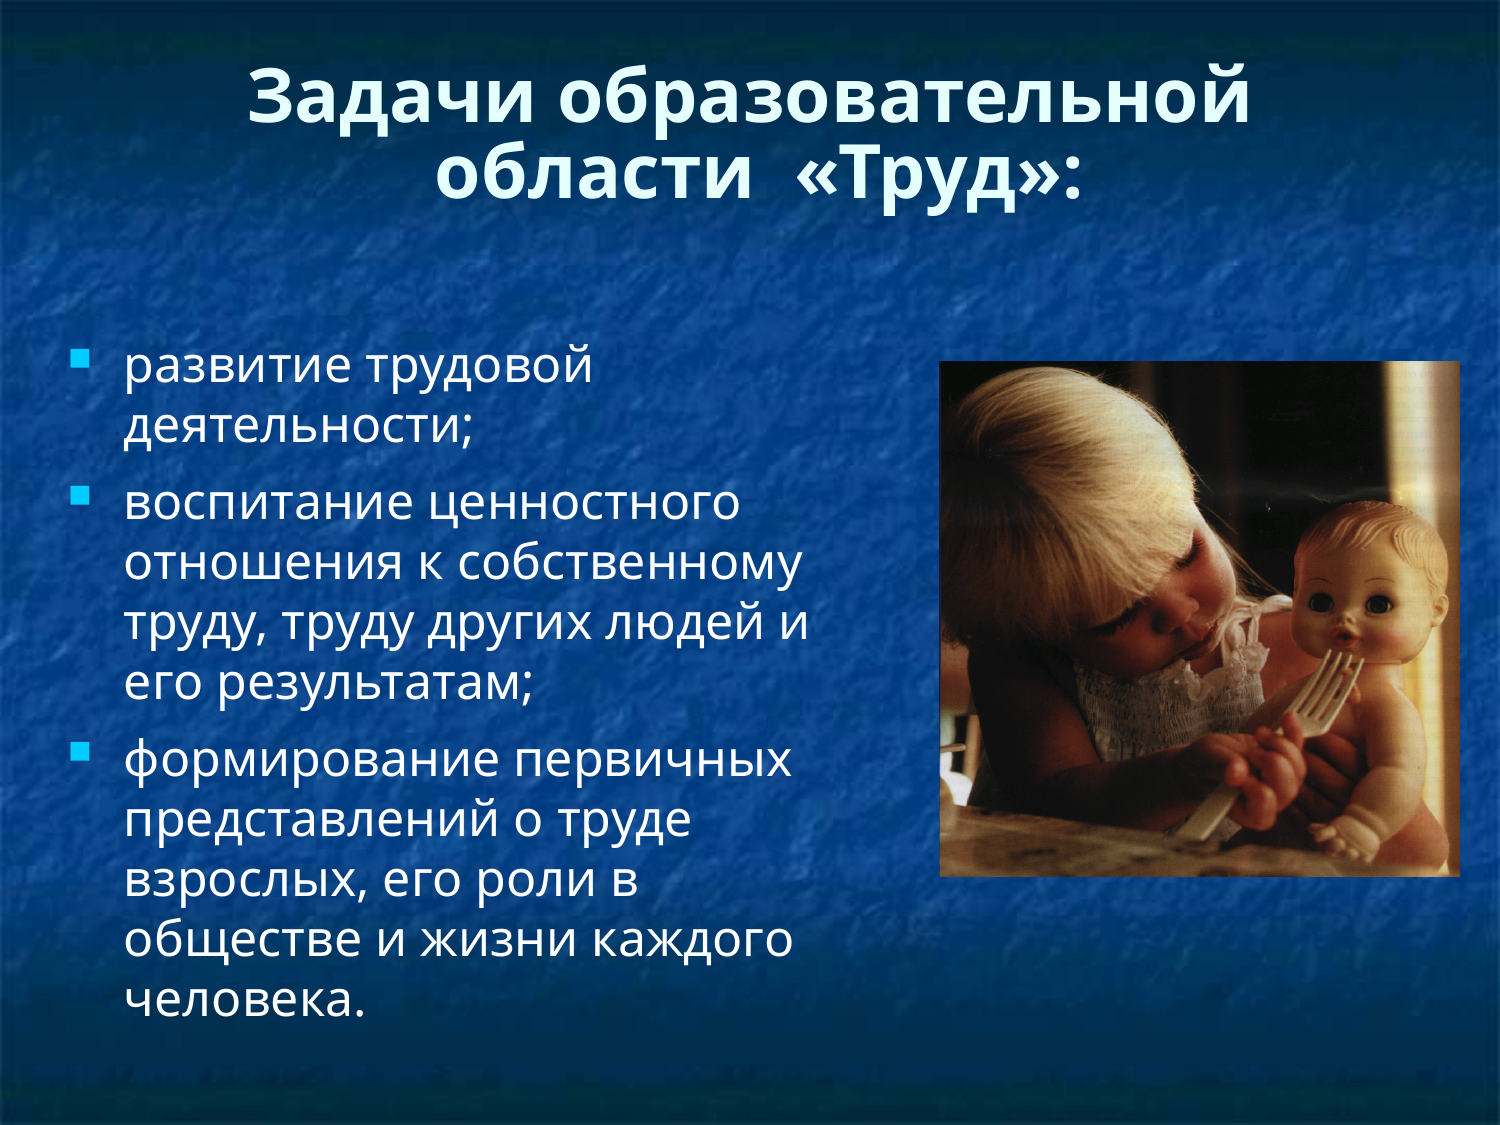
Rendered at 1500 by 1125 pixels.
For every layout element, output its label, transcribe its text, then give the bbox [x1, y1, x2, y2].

list развитие трудовой деятельности; воспитание ценностного отношения к собственному труду, труду других людей и его результатам; формирование первичных представлений о труде взрослых, его роли в обществе и жизни каждого человека. [52, 324, 857, 1048]
title Задачи образовательной области «Труд»: [52, 66, 1448, 268]
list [938, 361, 1460, 877]
picture [0, 0, 1500, 1125]
